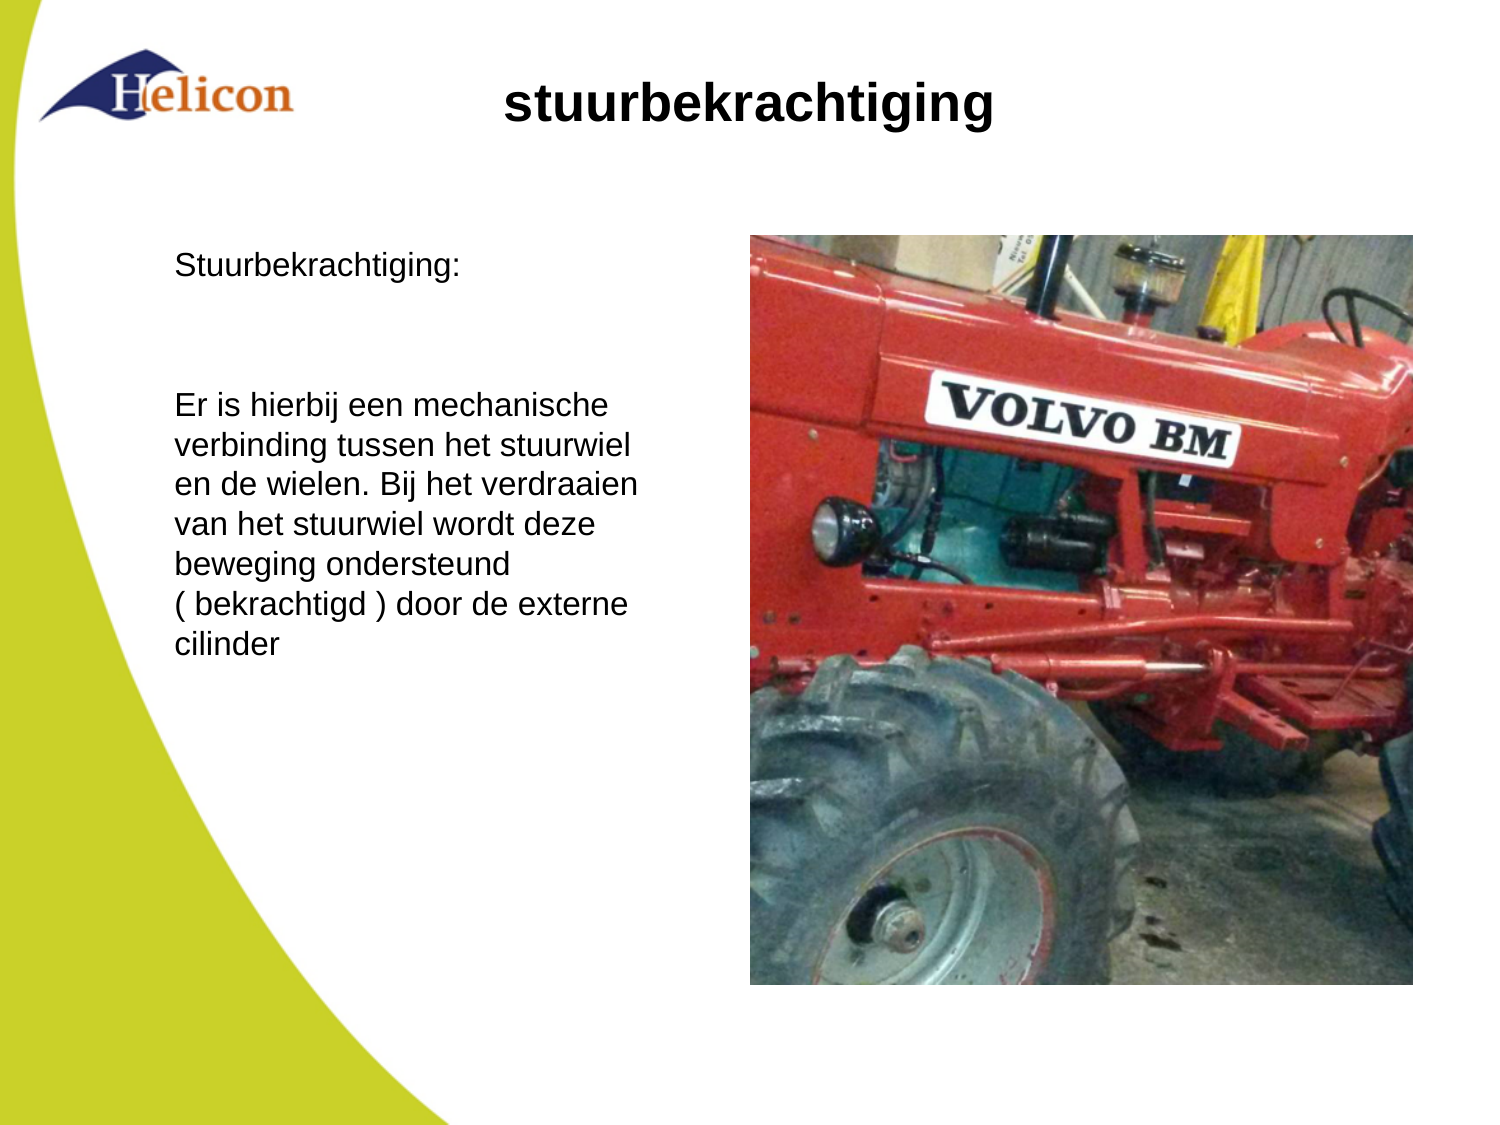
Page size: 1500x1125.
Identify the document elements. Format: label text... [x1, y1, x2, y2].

title stuurbekrachtiging [75, 44, 1425, 140]
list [749, 235, 1413, 986]
list Stuurbekrachtiging: Er is hierbij een mechanische verbinding tussen het stuurwiel en de wielen. Bij het verdraaien van het stuurwiel wordt deze beweging ondersteund ( bekrachtigd ) door de externe cilinder [159, 235, 668, 1005]
picture [0, 0, 1500, 1125]
